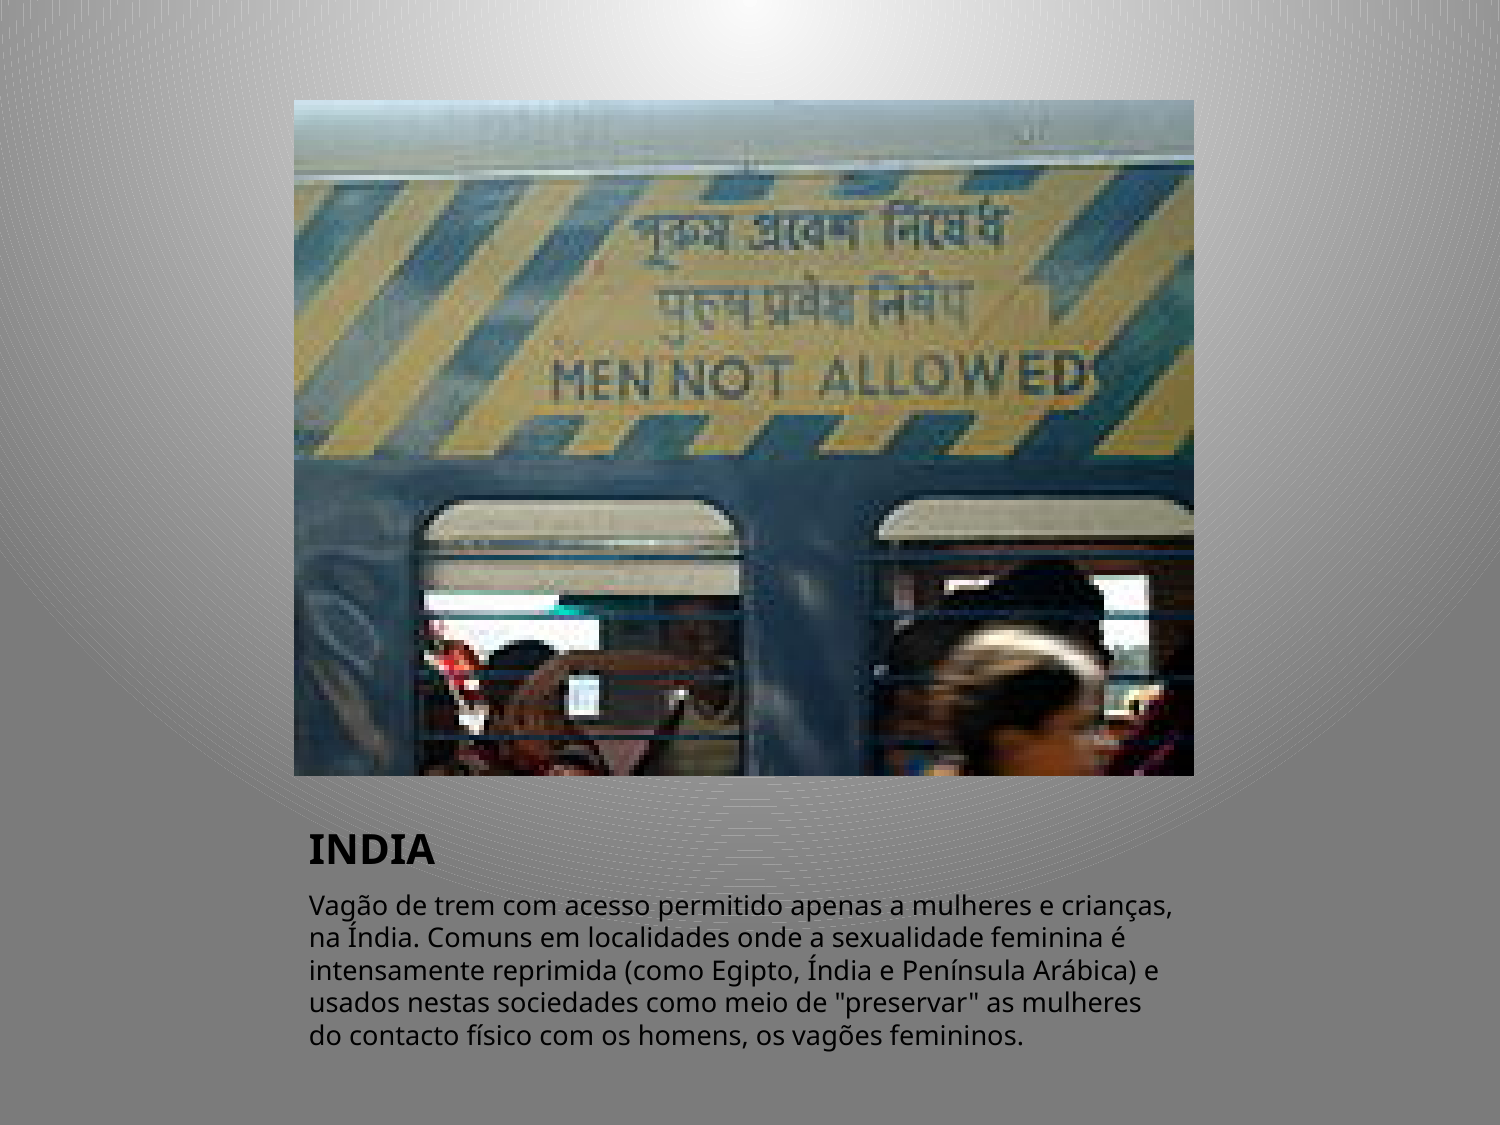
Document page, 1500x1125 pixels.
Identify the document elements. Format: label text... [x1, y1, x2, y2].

title INDIA [294, 787, 1194, 880]
list Vagão de trem com acesso permitido apenas a mulheres e crianças, na Índia. Comuns em localidades onde a sexualidade feminina é intensamente reprimida (como Egipto, Índia e Península Arábica) e usados nestas sociedades como meio de "preservar" as mulheres do contacto físico com os homens, os vagões femininos. [294, 880, 1194, 1067]
picture [293, 99, 1195, 776]
